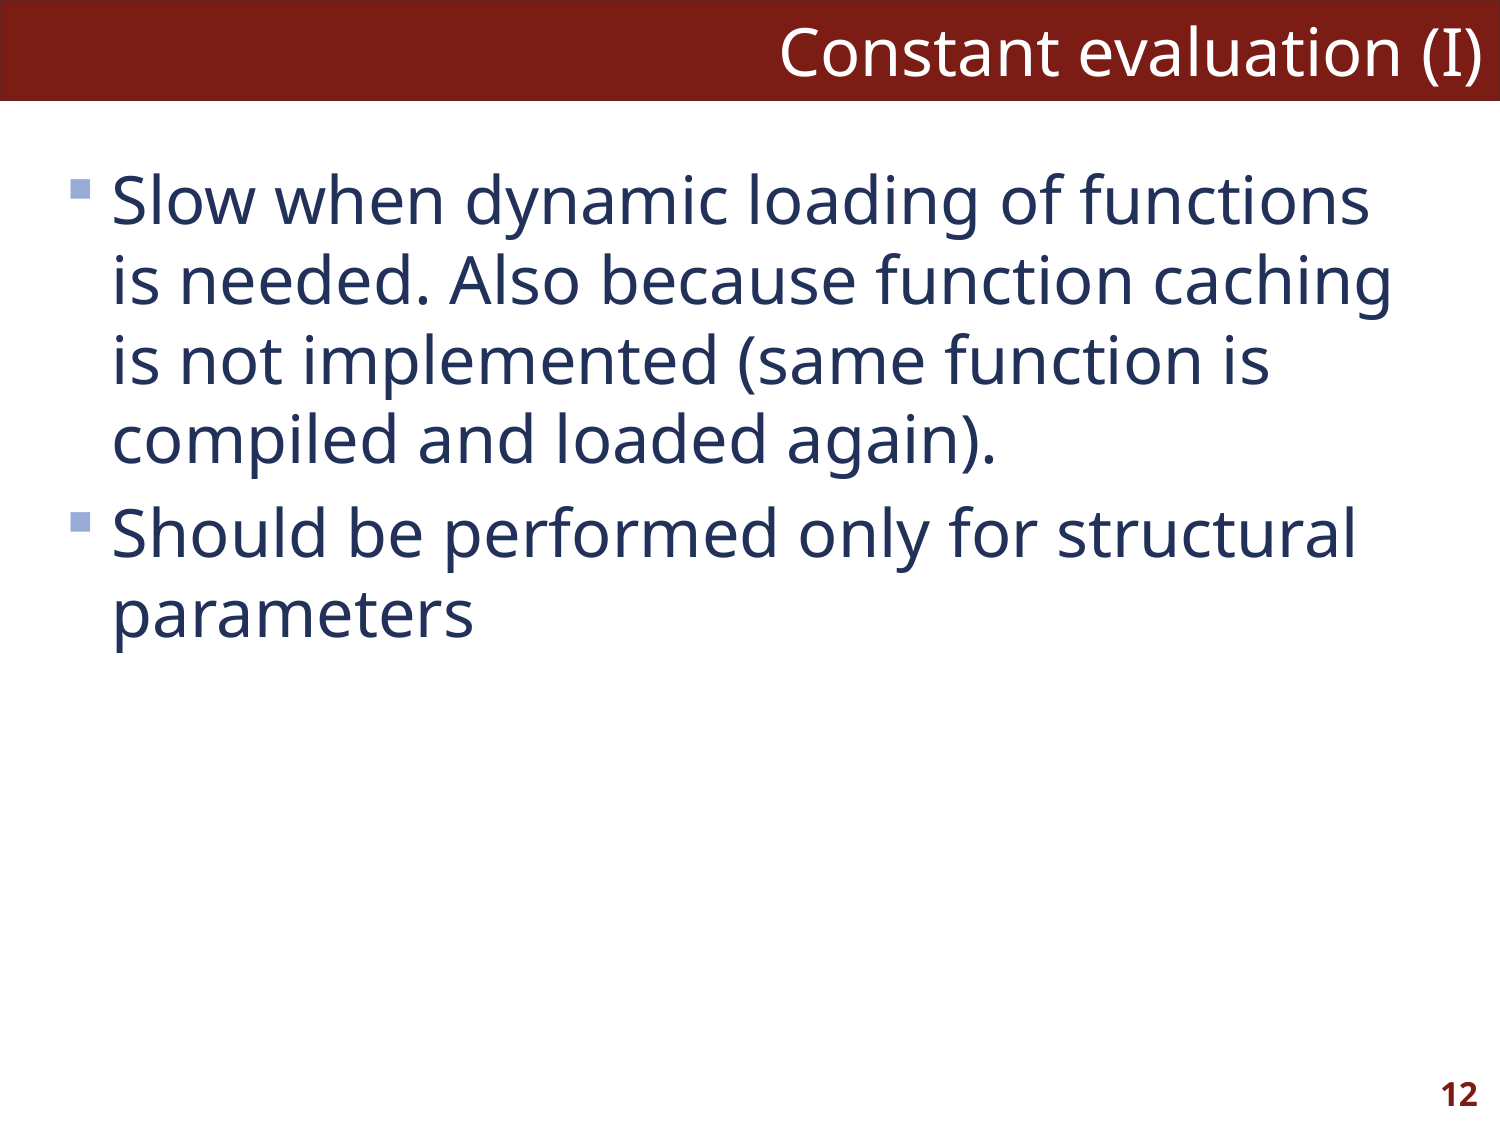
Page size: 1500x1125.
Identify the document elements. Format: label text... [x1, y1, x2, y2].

slide_number 12 [1342, 1065, 1494, 1116]
title Constant evaluation (I) [274, 0, 1500, 101]
list Slow when dynamic loading of functions is needed. Also because function caching is not implemented (same function is compiled and loaded again). Should be performed only for structural parameters [49, 149, 1451, 1076]
